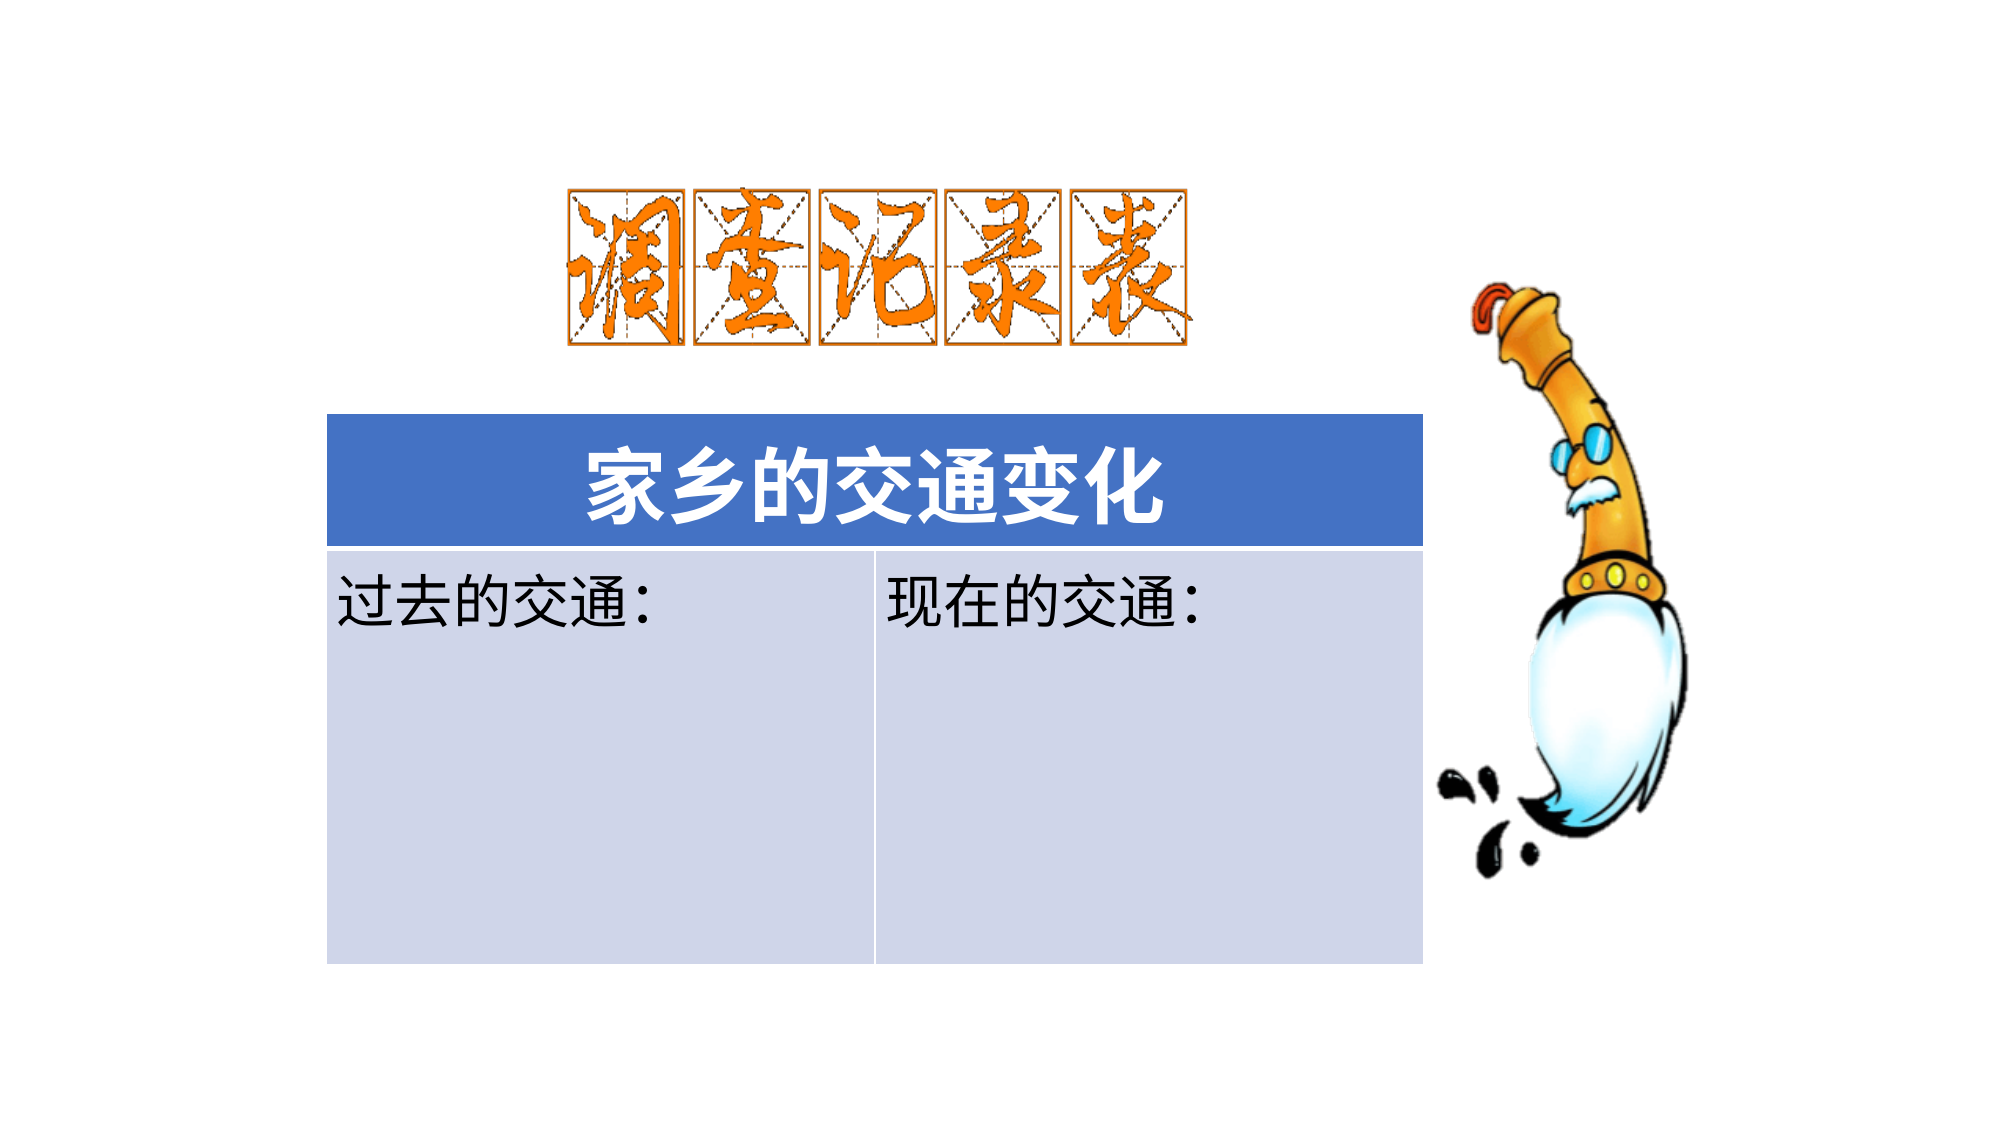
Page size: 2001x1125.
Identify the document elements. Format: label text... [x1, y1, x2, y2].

table_header 家乡的交通变化 [327, 414, 1419, 546]
picture [1419, 241, 1700, 892]
table_cell 过去的交通： [327, 551, 874, 964]
table_cell 现在的交通： [876, 551, 1423, 964]
picture [535, 100, 1389, 405]
